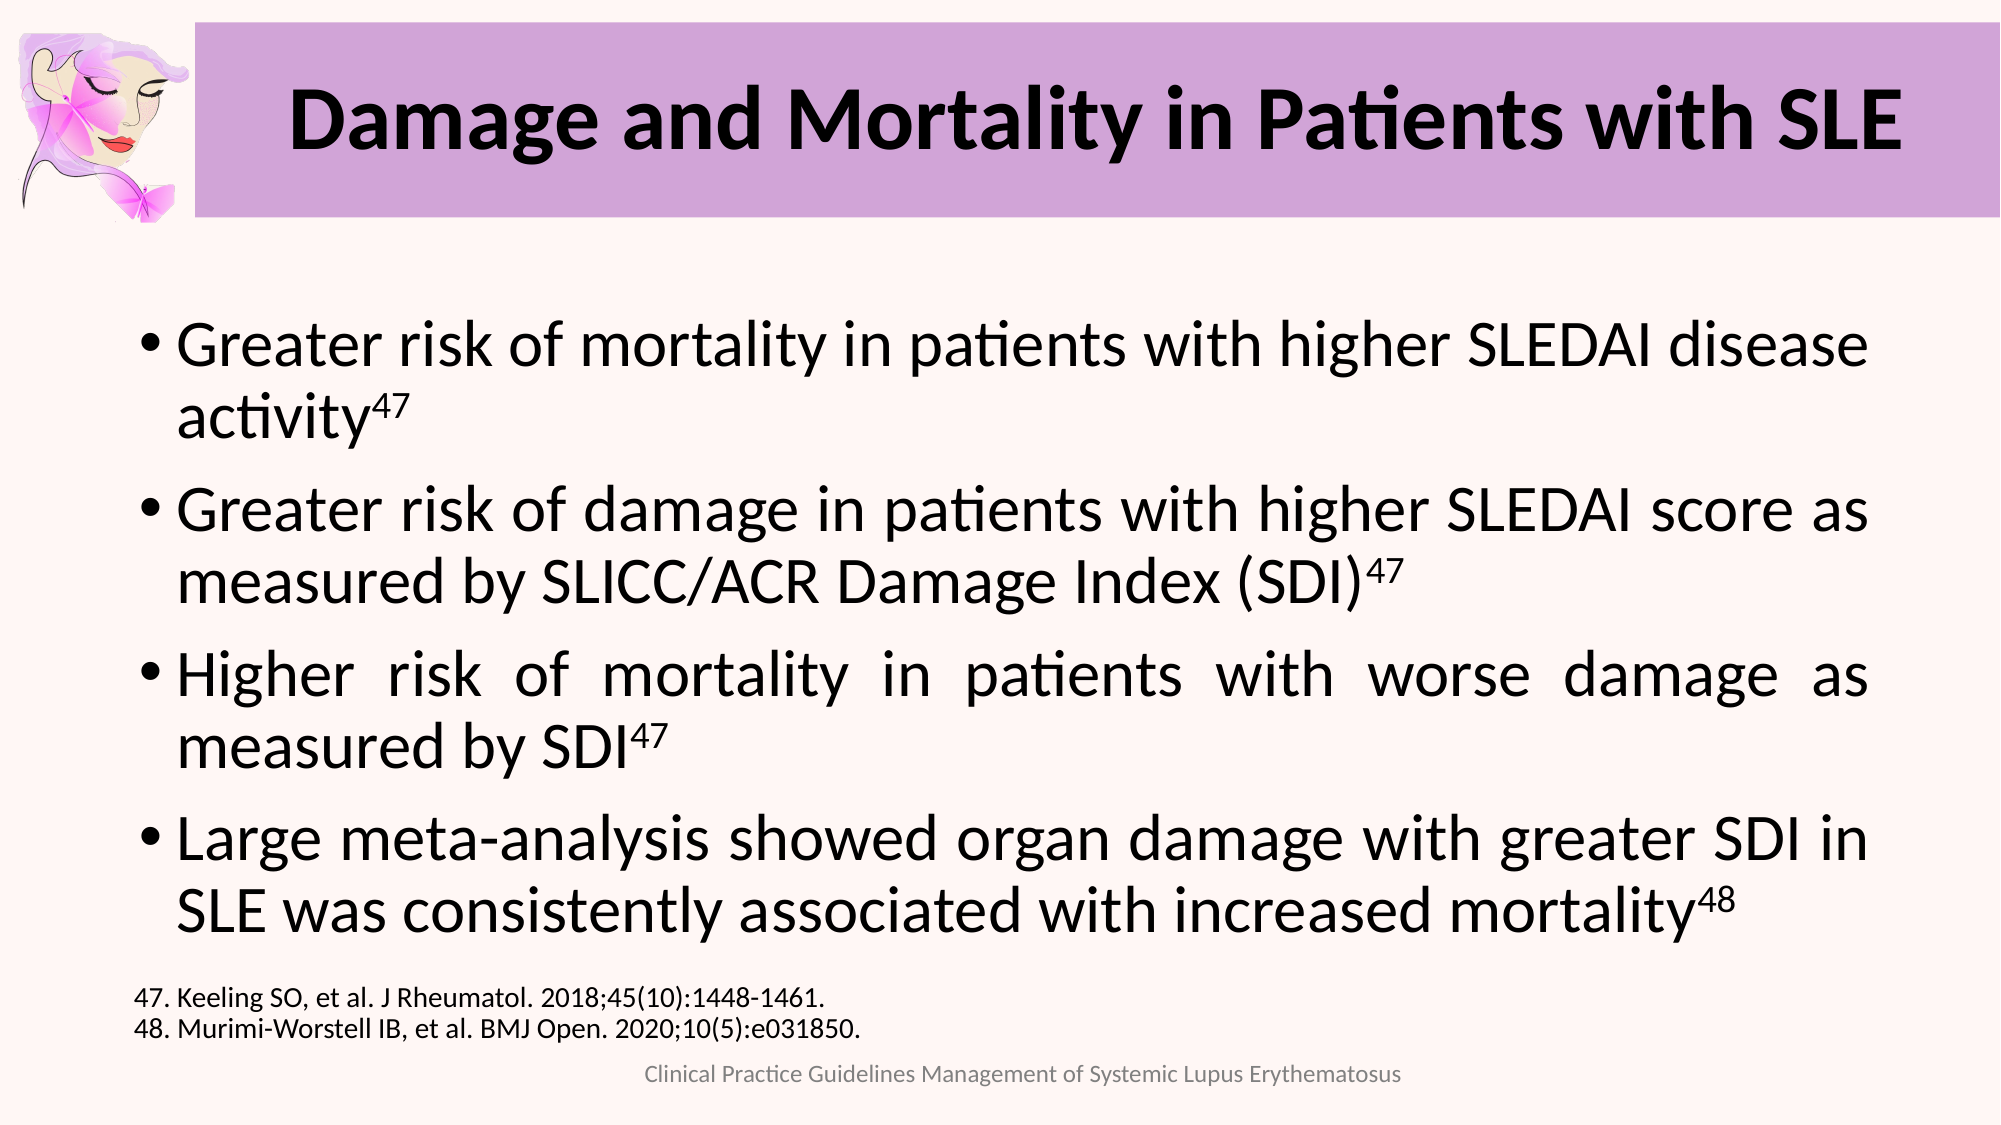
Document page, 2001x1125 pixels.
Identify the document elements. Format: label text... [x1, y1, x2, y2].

list Greater risk of mortality in patients with higher SLEDAI disease activity47 Greater risk of damage in patients with higher SLEDAI score as measured by SLICC/ACR Damage Index (SDI)47 Higher risk of mortality in patients with worse damage as measured by SDI47 Large meta-analysis showed organ damage with greater SDI in SLE was consistently associated with increased mortality48 [123, 301, 1887, 1014]
title Damage and Mortality in Patients with SLE [195, 22, 2000, 218]
picture [0, 10, 210, 248]
text_box 47. Keeling SO, et al. J Rheumatol. 2018;45(10):1448-1461. 48. Murimi-Worstell IB, et al. BMJ Open. 2020;10(5):e031850. [118, 974, 1882, 1080]
